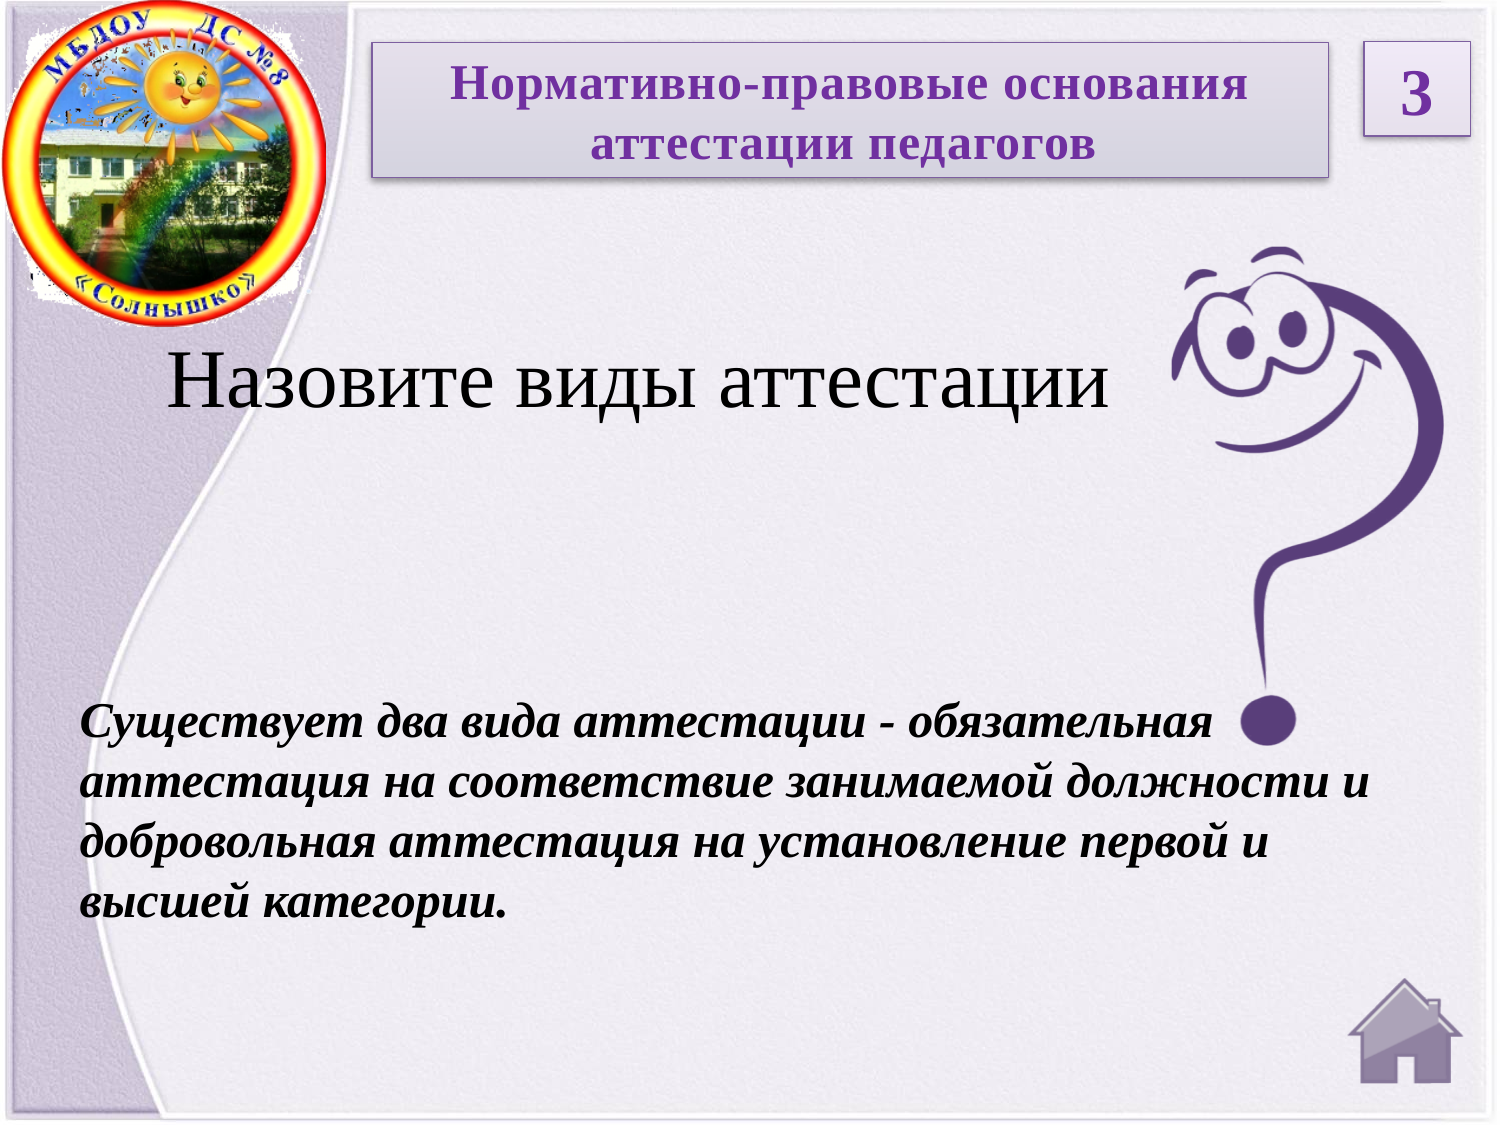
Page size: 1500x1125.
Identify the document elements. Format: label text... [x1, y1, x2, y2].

text_box Назовите виды аттестации [81, 316, 1166, 432]
text_box 3 [1363, 41, 1471, 137]
picture [0, 0, 1500, 1125]
text_box Существует два вида аттестации - обязательная аттестация на соответствие занимаемой должности и добровольная аттестация на установление первой и высшей категории. [64, 680, 1405, 936]
text_box Нормативно-правовые основания аттестации педагогов [371, 42, 1329, 178]
